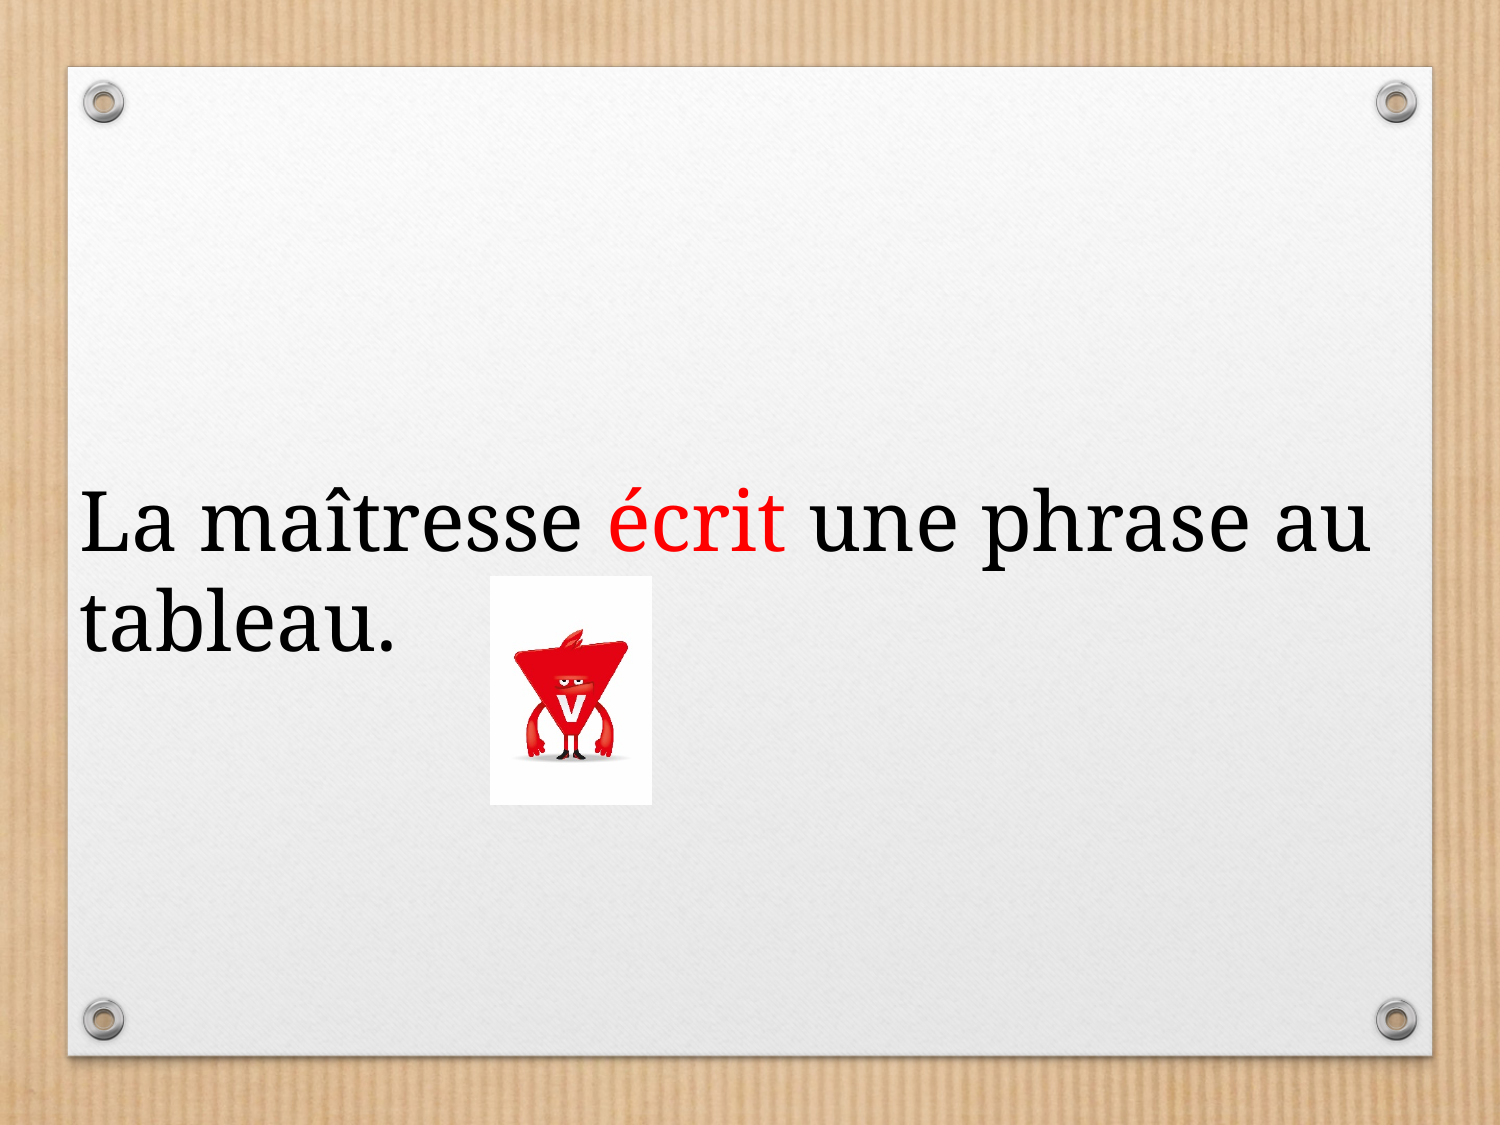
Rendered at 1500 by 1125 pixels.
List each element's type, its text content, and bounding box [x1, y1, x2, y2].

picture [0, 0, 1500, 1125]
text_box La maîtresse écrit une phrase au tableau. [64, 460, 1436, 676]
